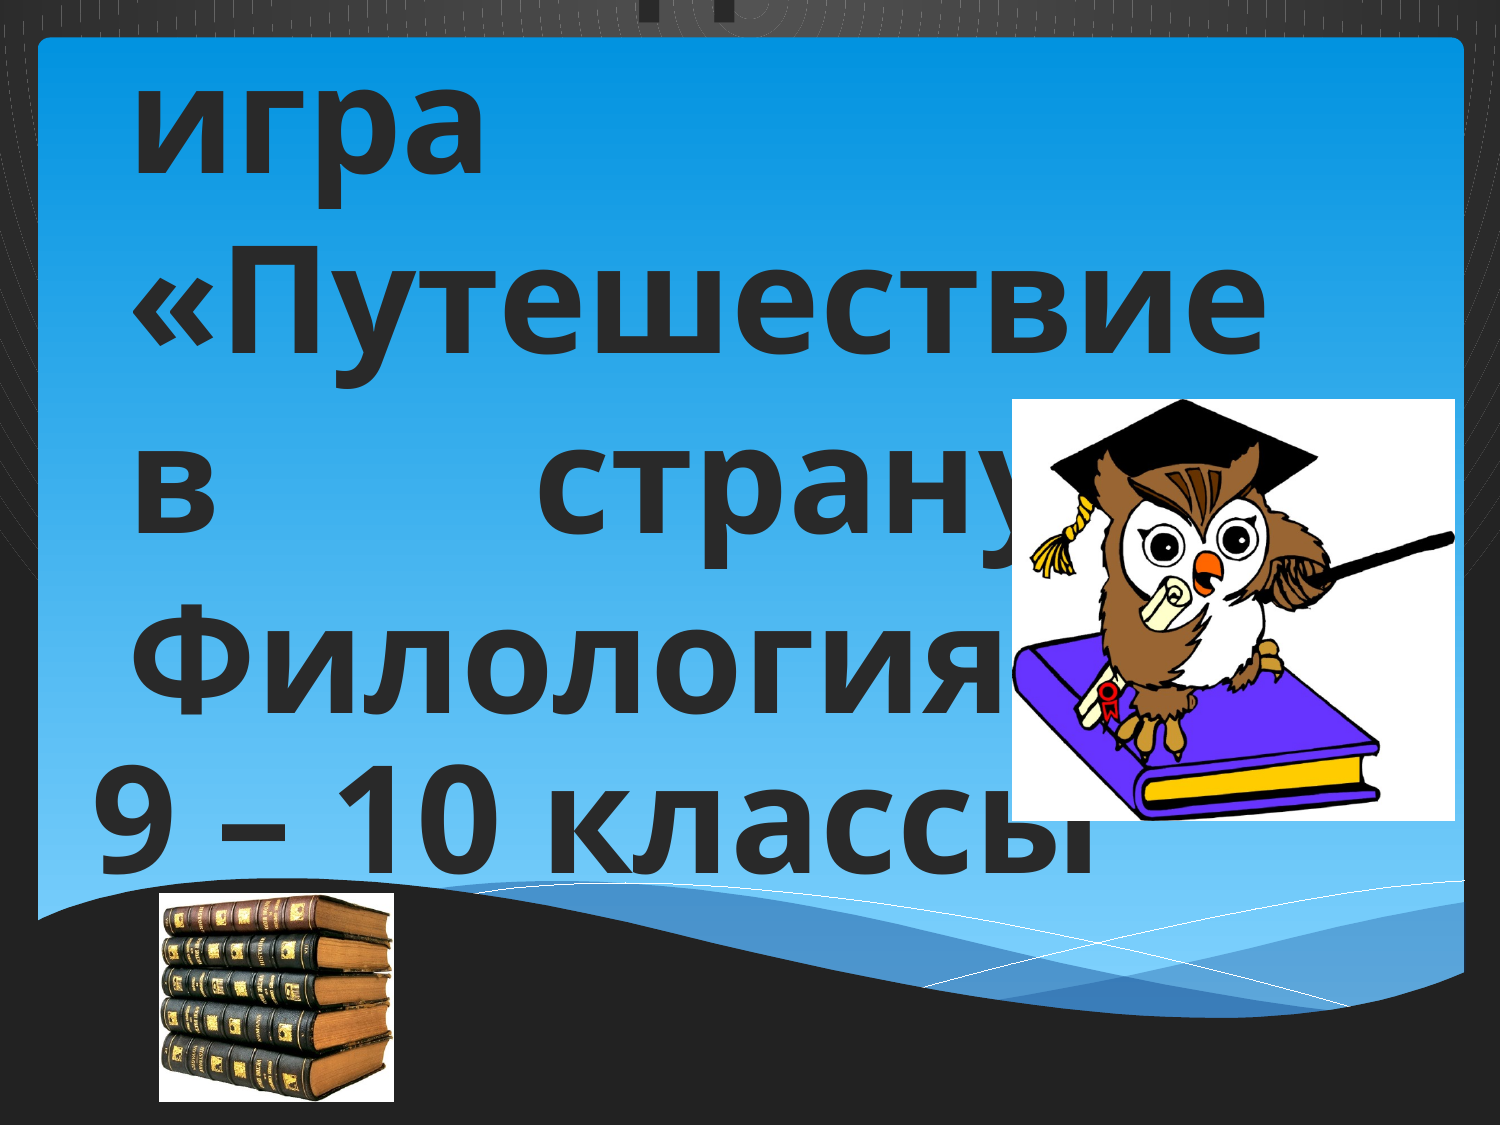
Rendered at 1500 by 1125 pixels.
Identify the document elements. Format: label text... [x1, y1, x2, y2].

picture [1012, 399, 1455, 821]
title Командная игра «Путешествие в страну Филология». [112, 262, 1388, 716]
subtitle 9 – 10 классы [76, 716, 1275, 976]
picture [159, 892, 394, 1102]
picture [247, 92, 303, 172]
picture [408, 90, 480, 175]
picture [139, 92, 223, 172]
picture [319, 90, 395, 175]
